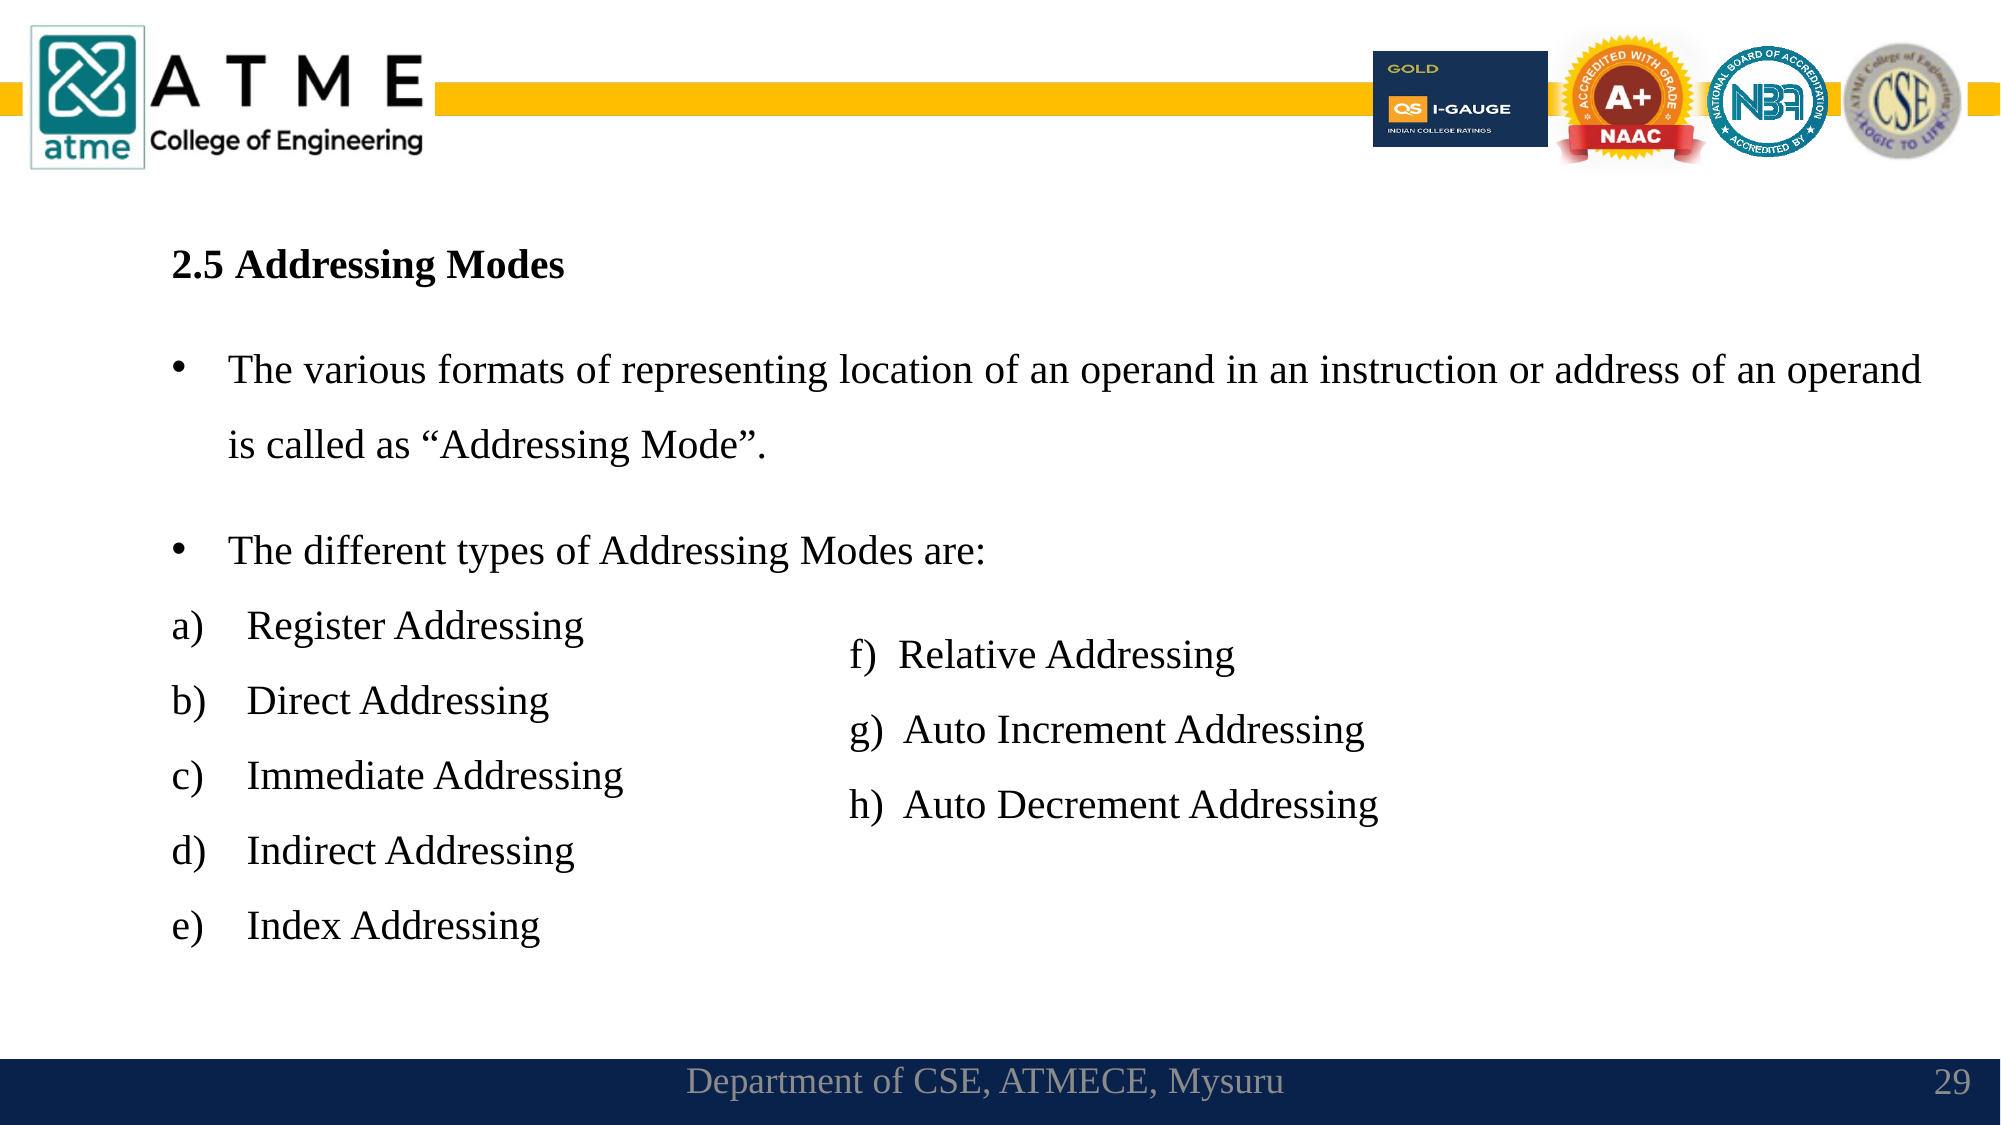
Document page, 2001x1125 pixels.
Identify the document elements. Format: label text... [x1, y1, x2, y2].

text_box f) Relative Addressing g) Auto Increment Addressing h) Auto Decrement Addressing [834, 593, 1527, 834]
text_box 2.5 Addressing Modes [156, 204, 1167, 295]
slide_number 29 [1511, 1057, 1972, 1103]
picture [1373, 20, 1828, 180]
text_box The different types of Addressing Modes are: Register Addressing Direct Addressing Immediate Addressing Indirect Addressing Index Addressing [156, 490, 1076, 956]
picture [0, 1059, 2001, 1125]
footer Department of CSE, ATMECE, Mysuru [501, 1056, 1470, 1102]
picture [1840, 26, 1968, 176]
text_box The various formats of representing location of an operand in an instruction or address of an operand is called as “Addressing Mode”. [156, 309, 1939, 474]
picture [22, 15, 435, 178]
